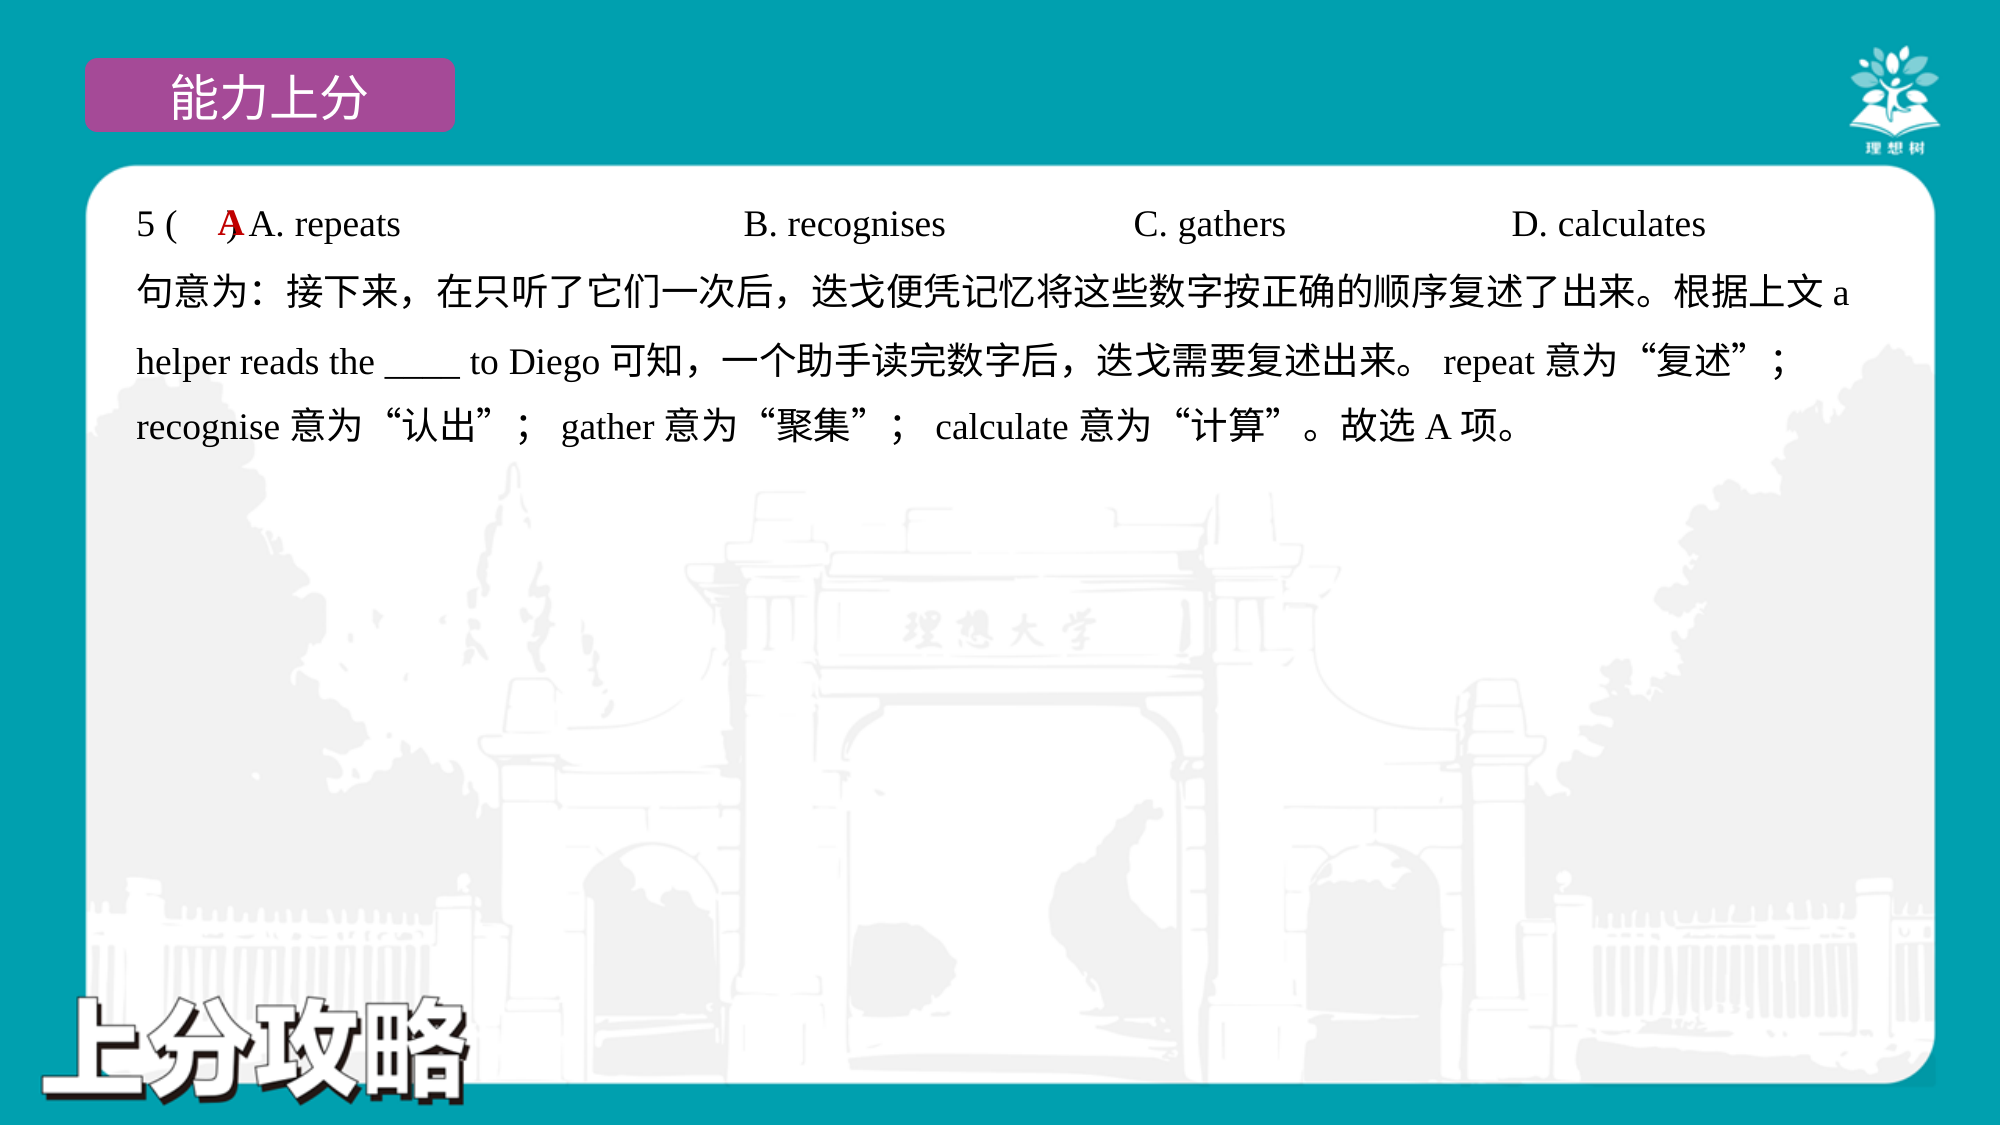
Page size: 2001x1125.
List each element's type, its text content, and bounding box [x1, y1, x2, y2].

text_box 句意为：接下来，在只听了它们一次后，迭戈便凭记忆将这些数字按正确的顺序复述了出来。根据上文a helper reads the ____ to Diego可知，一个助手读完数字后，迭戈需要复述出来。repeat意为“复述”； recognise意为“认出”；gather意为“聚集”；calculate意为“计算”。故选A项。 [136, 244, 1865, 441]
text_box 5 ( ) A. repeats B. recognises C. gathers D. calculates [136, 176, 1865, 237]
text_box A [204, 176, 259, 236]
picture [0, 0, 2000, 1125]
